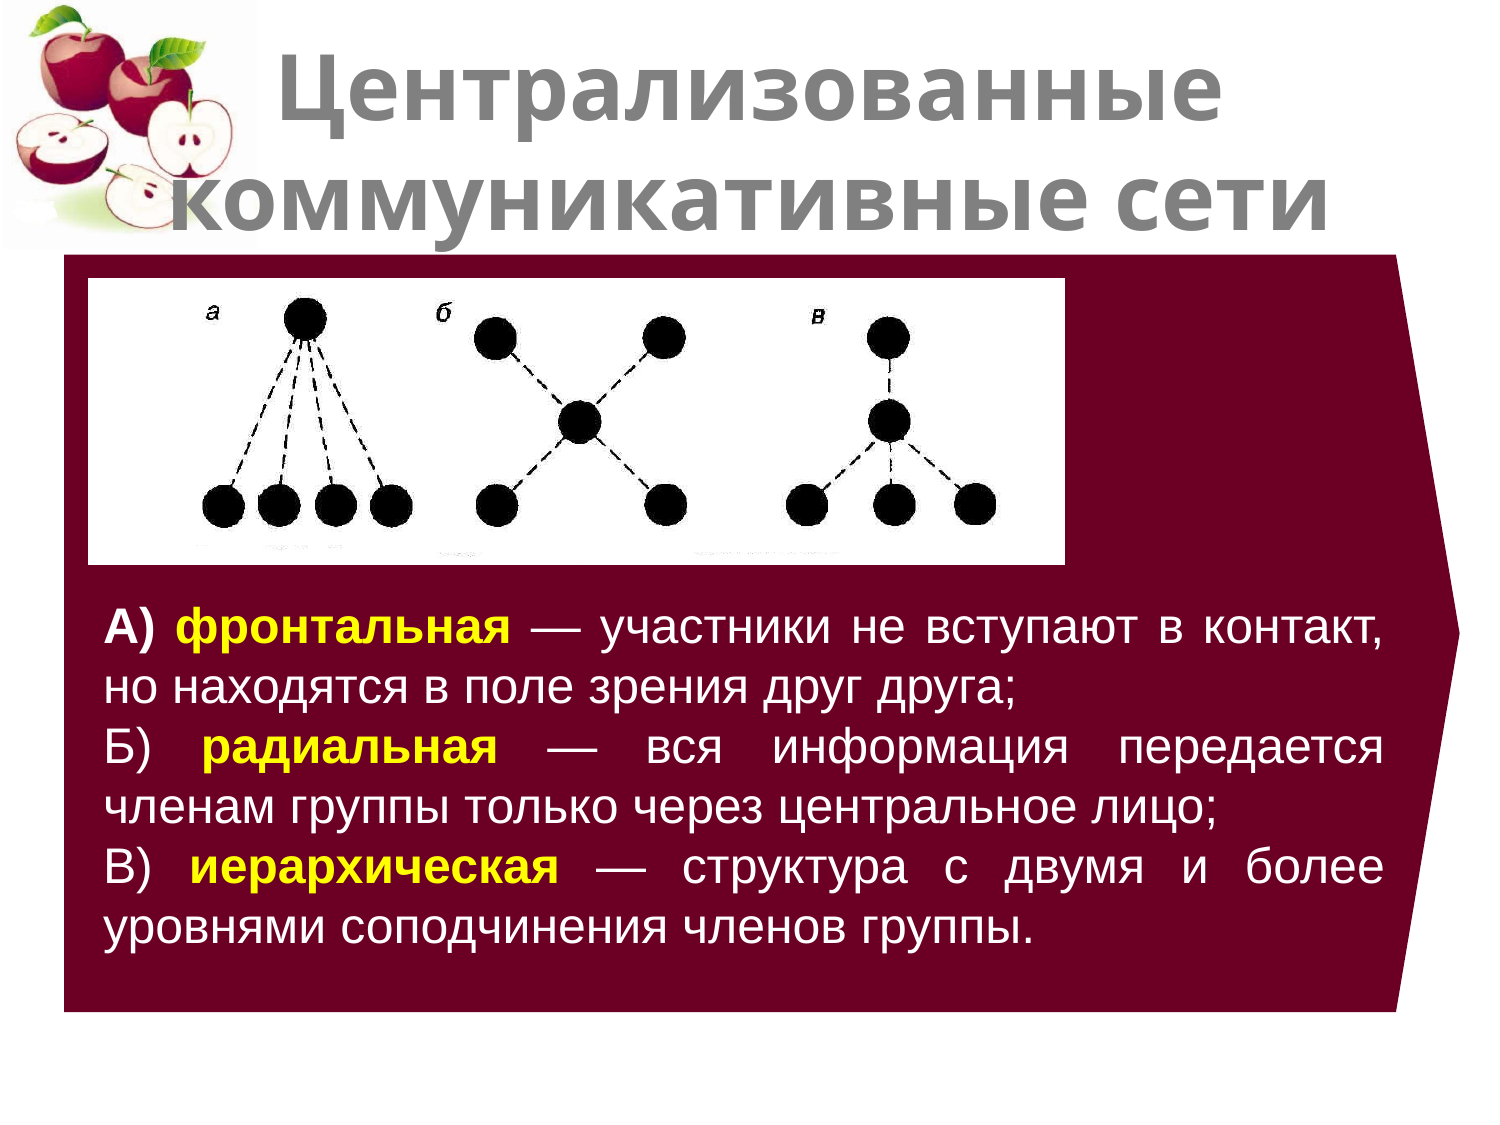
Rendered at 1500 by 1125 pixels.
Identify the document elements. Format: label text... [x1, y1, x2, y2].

picture [88, 278, 1065, 566]
text_box А) фронтальная — участники не вступают в контакт, но находятся в поле зрения друг друга; Б) радиальная — вся информация передается членам группы только через центральное лицо; В) иерархическая — структура с двумя и более уровнями соподчинения членов группы. [88, 586, 1400, 961]
title Централизованные коммуникативные сети [75, 45, 1425, 233]
picture [3, 0, 258, 249]
